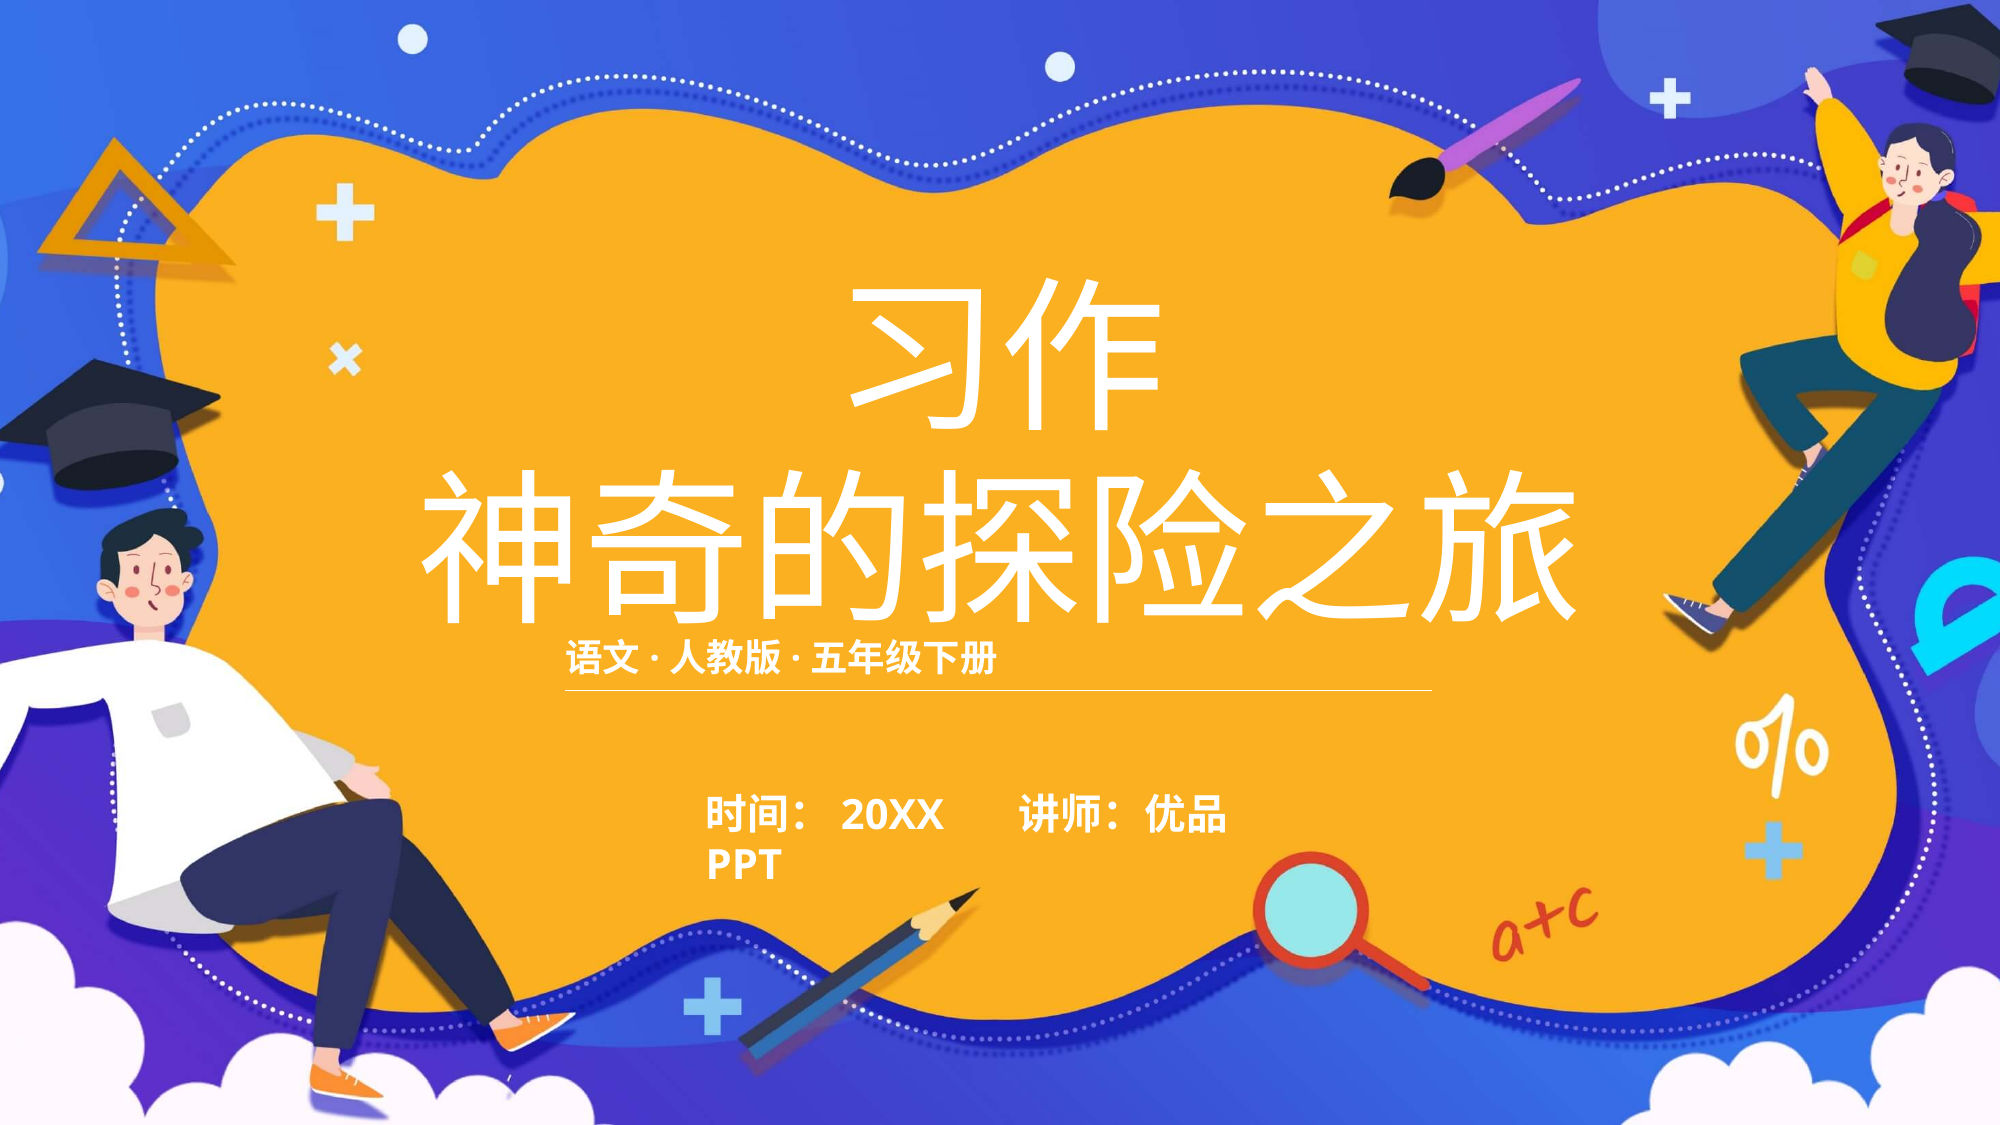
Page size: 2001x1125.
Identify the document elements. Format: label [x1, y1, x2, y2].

picture [0, 0, 2000, 1125]
text_box [554, 628, 1445, 691]
